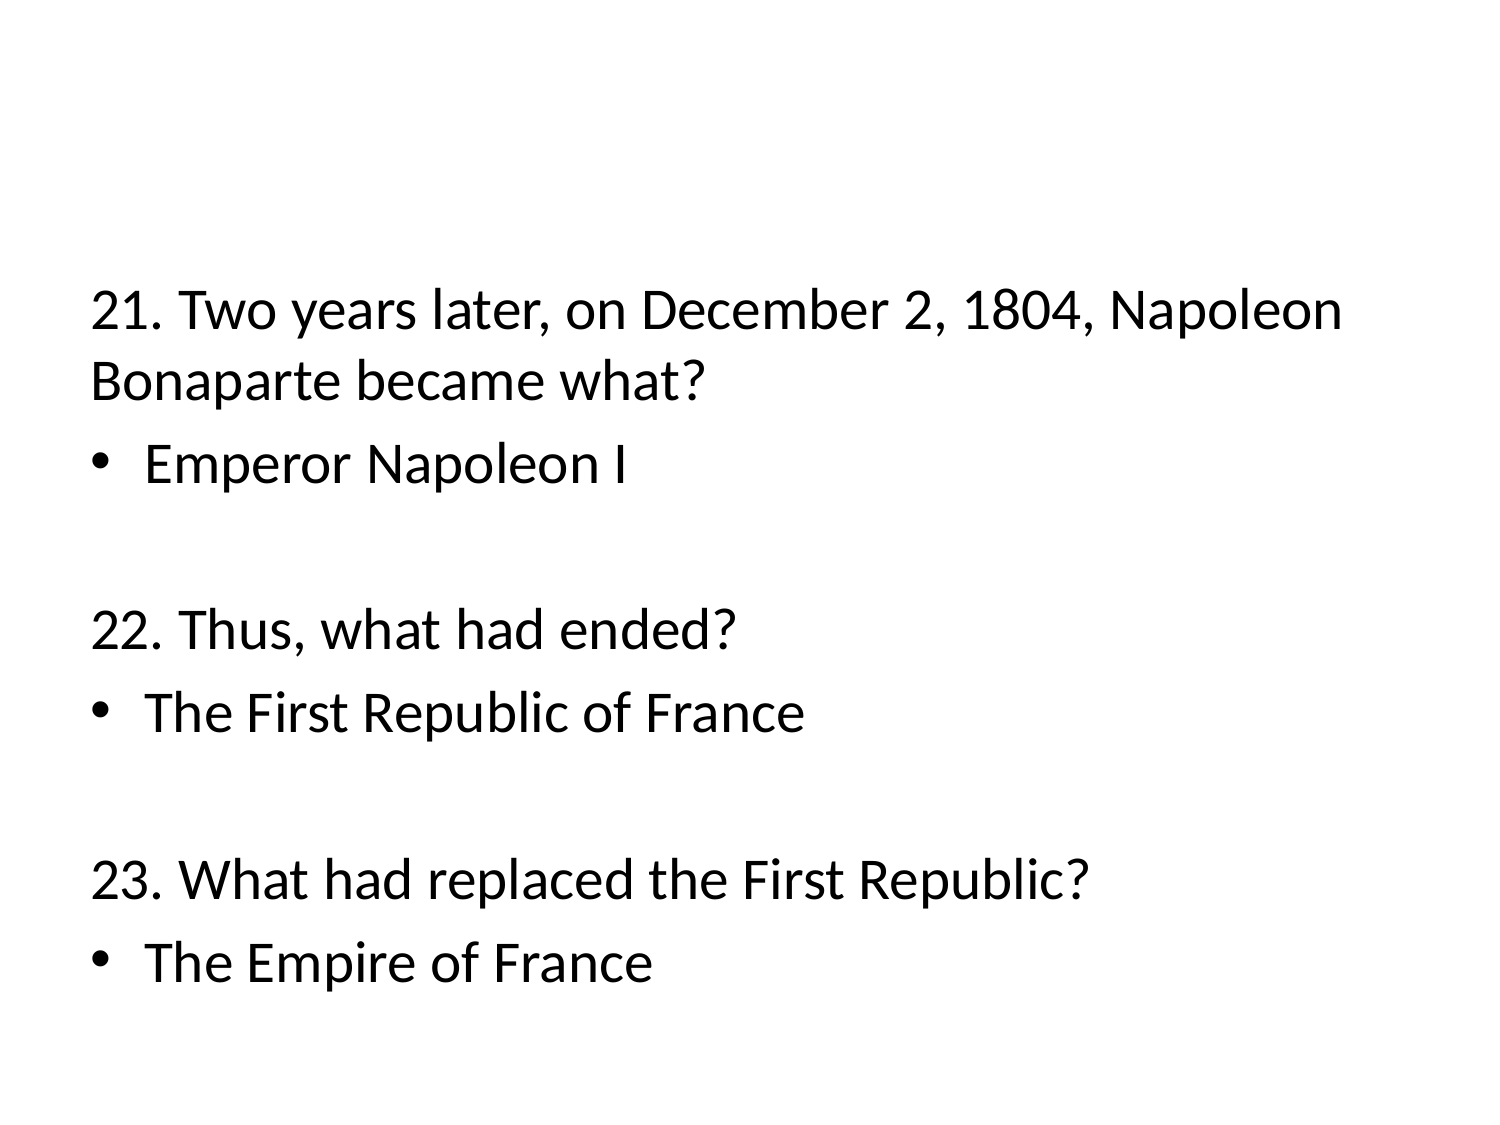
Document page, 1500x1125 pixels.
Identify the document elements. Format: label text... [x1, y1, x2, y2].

list 21. Two years later, on December 2, 1804, Napoleon Bonaparte became what? Emperor Napoleon I 22. Thus, what had ended? The First Republic of France 23. What had replaced the First Republic? The Empire of France [75, 262, 1425, 1005]
